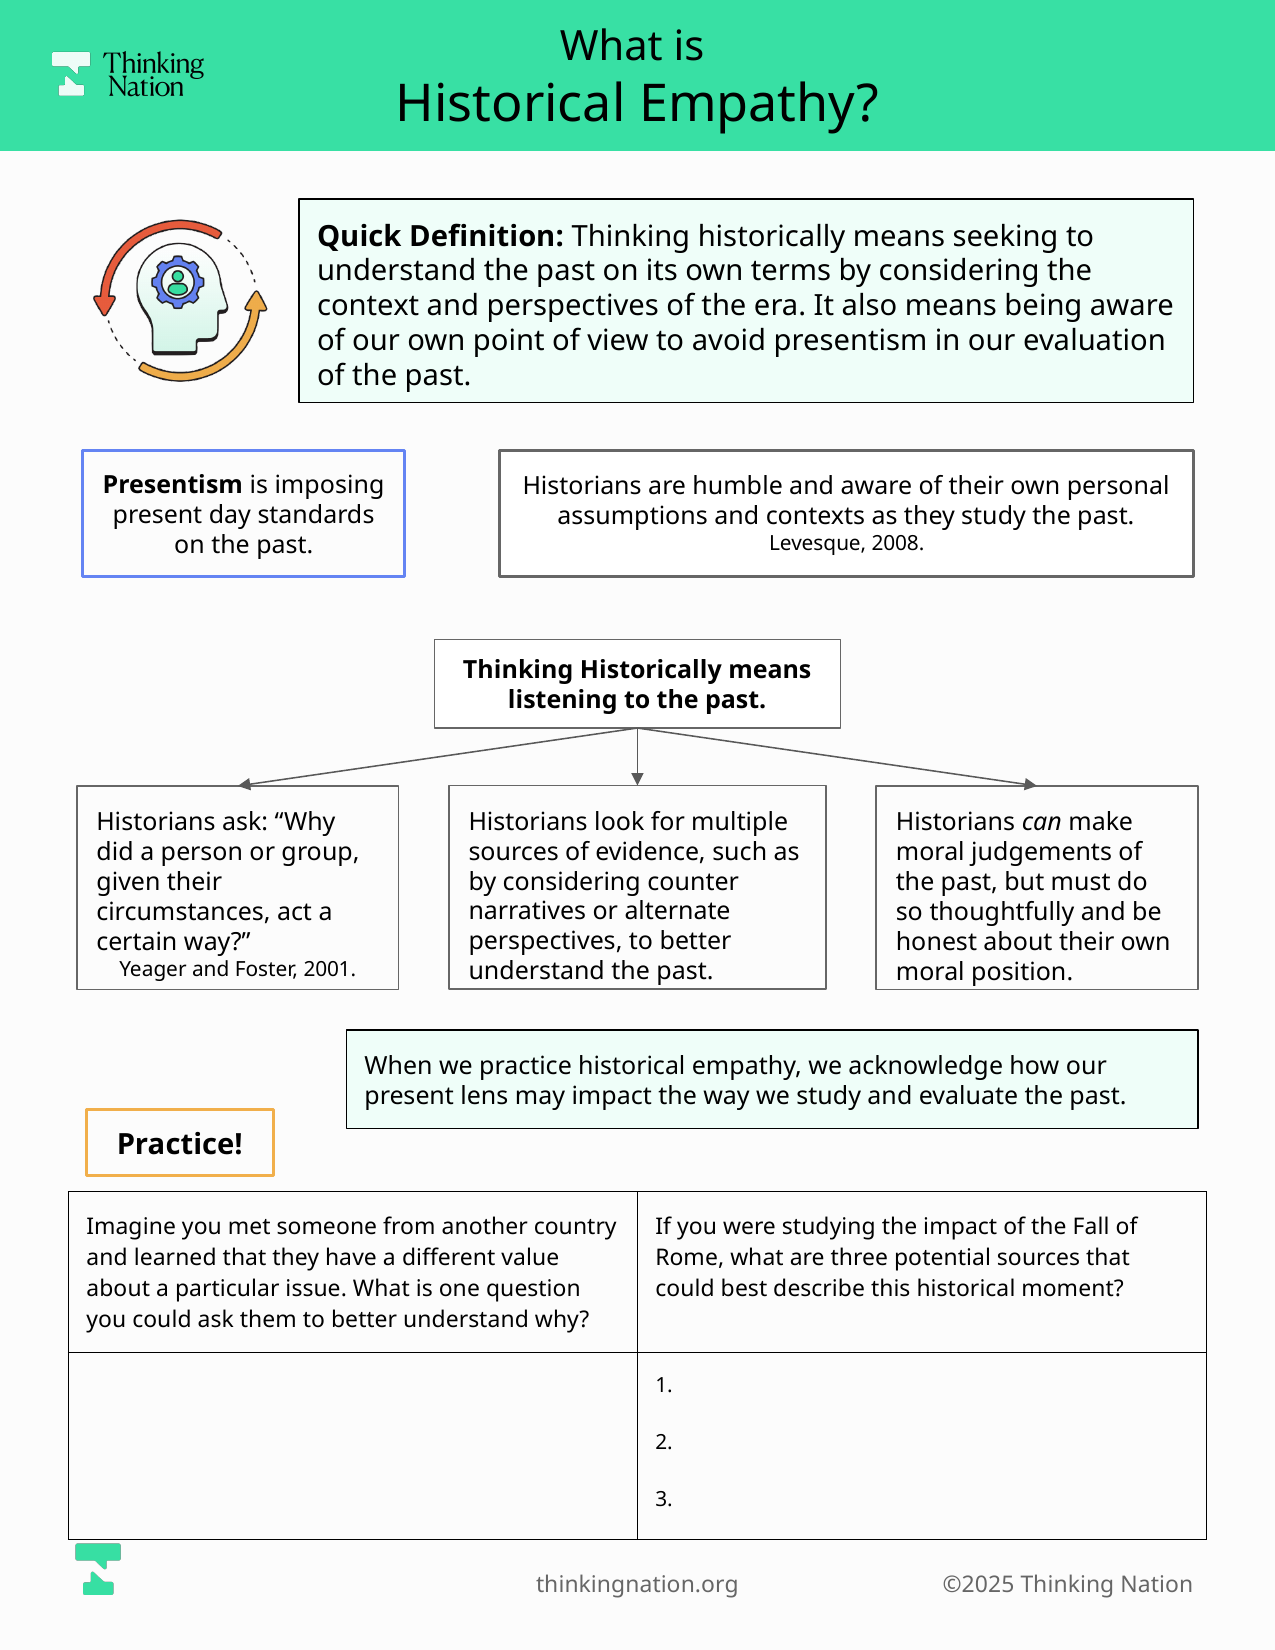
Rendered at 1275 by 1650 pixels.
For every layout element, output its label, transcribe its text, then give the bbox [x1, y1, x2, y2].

text_box thinkingnation.org [486, 1553, 789, 1605]
text_box Historians look for multiple sources of evidence, such as by considering counter narratives or alternate perspectives, to better understand the past. [448, 796, 826, 989]
picture [77, 198, 282, 403]
table_header If you were studying the impact of the Fall of Rome, what are three potential sources that could best describe this historical moment? [638, 1192, 1206, 1352]
text_box Historians ask: “Why did a person or group, given their circumstances, act a certain way?” Yeager and Foster, 2001. [76, 785, 399, 990]
text_box Presentism is imposing present day standards on the past. [82, 450, 405, 577]
table_cell [69, 1353, 637, 1539]
text_box Historians can make moral judgements of the past, but must do so thoughtfully and be honest about their own moral position. [876, 785, 1198, 990]
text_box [638, 727, 1038, 787]
picture [62, 1533, 134, 1605]
text_box Historians are humble and aware of their own personal assumptions and contexts as they study the past. Levesque, 2008. [499, 450, 1194, 577]
text_box When we practice historical empathy, we acknowledge how our present lens may impact the way we study and evaluate the past. [346, 1030, 1198, 1129]
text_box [237, 727, 635, 787]
table_cell 1. 2. 3. [638, 1353, 1206, 1539]
table_header Imagine you met someone from another country and learned that they have a different value about a particular issue. What is one question you could ask them to better understand why? [69, 1192, 637, 1352]
text_box What is Historical Empathy? [0, 0, 1275, 151]
text_box Thinking Historically means listening to the past. [434, 639, 841, 726]
picture [35, 37, 210, 110]
text_box ©2025 Thinking Nation [907, 1553, 1210, 1605]
text_box Practice! [86, 1109, 274, 1176]
text_box Quick Definition: Thinking historically means seeking to understand the past on its own terms by considering the context and perspectives of the era. It also means being aware of our own point of view to avoid presentism in our evaluation of the past. [299, 198, 1194, 403]
